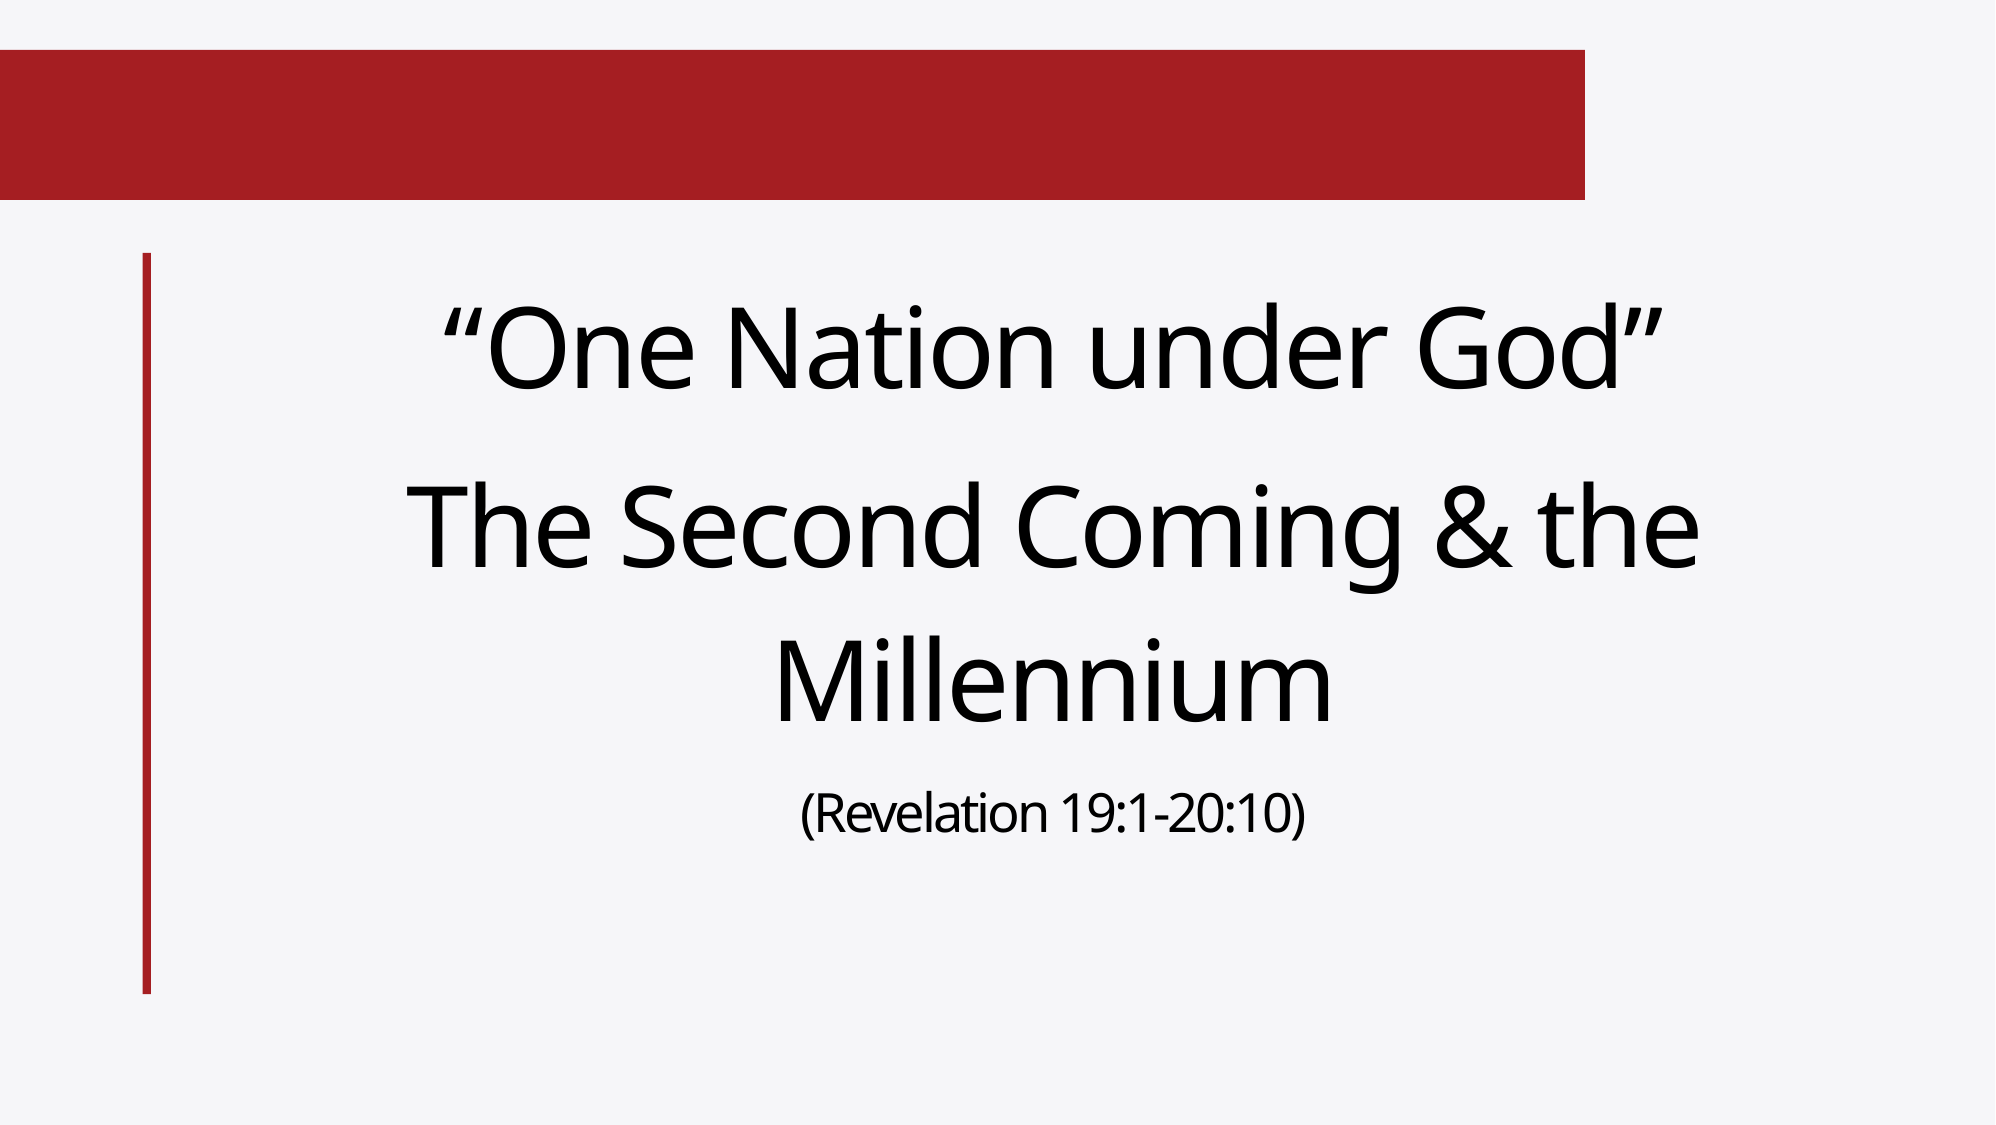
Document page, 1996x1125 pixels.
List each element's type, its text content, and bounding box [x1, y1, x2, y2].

subtitle “One Nation under God” The Second Coming & the Millennium (Revelation 19:1-20:10) [197, 249, 1910, 1000]
